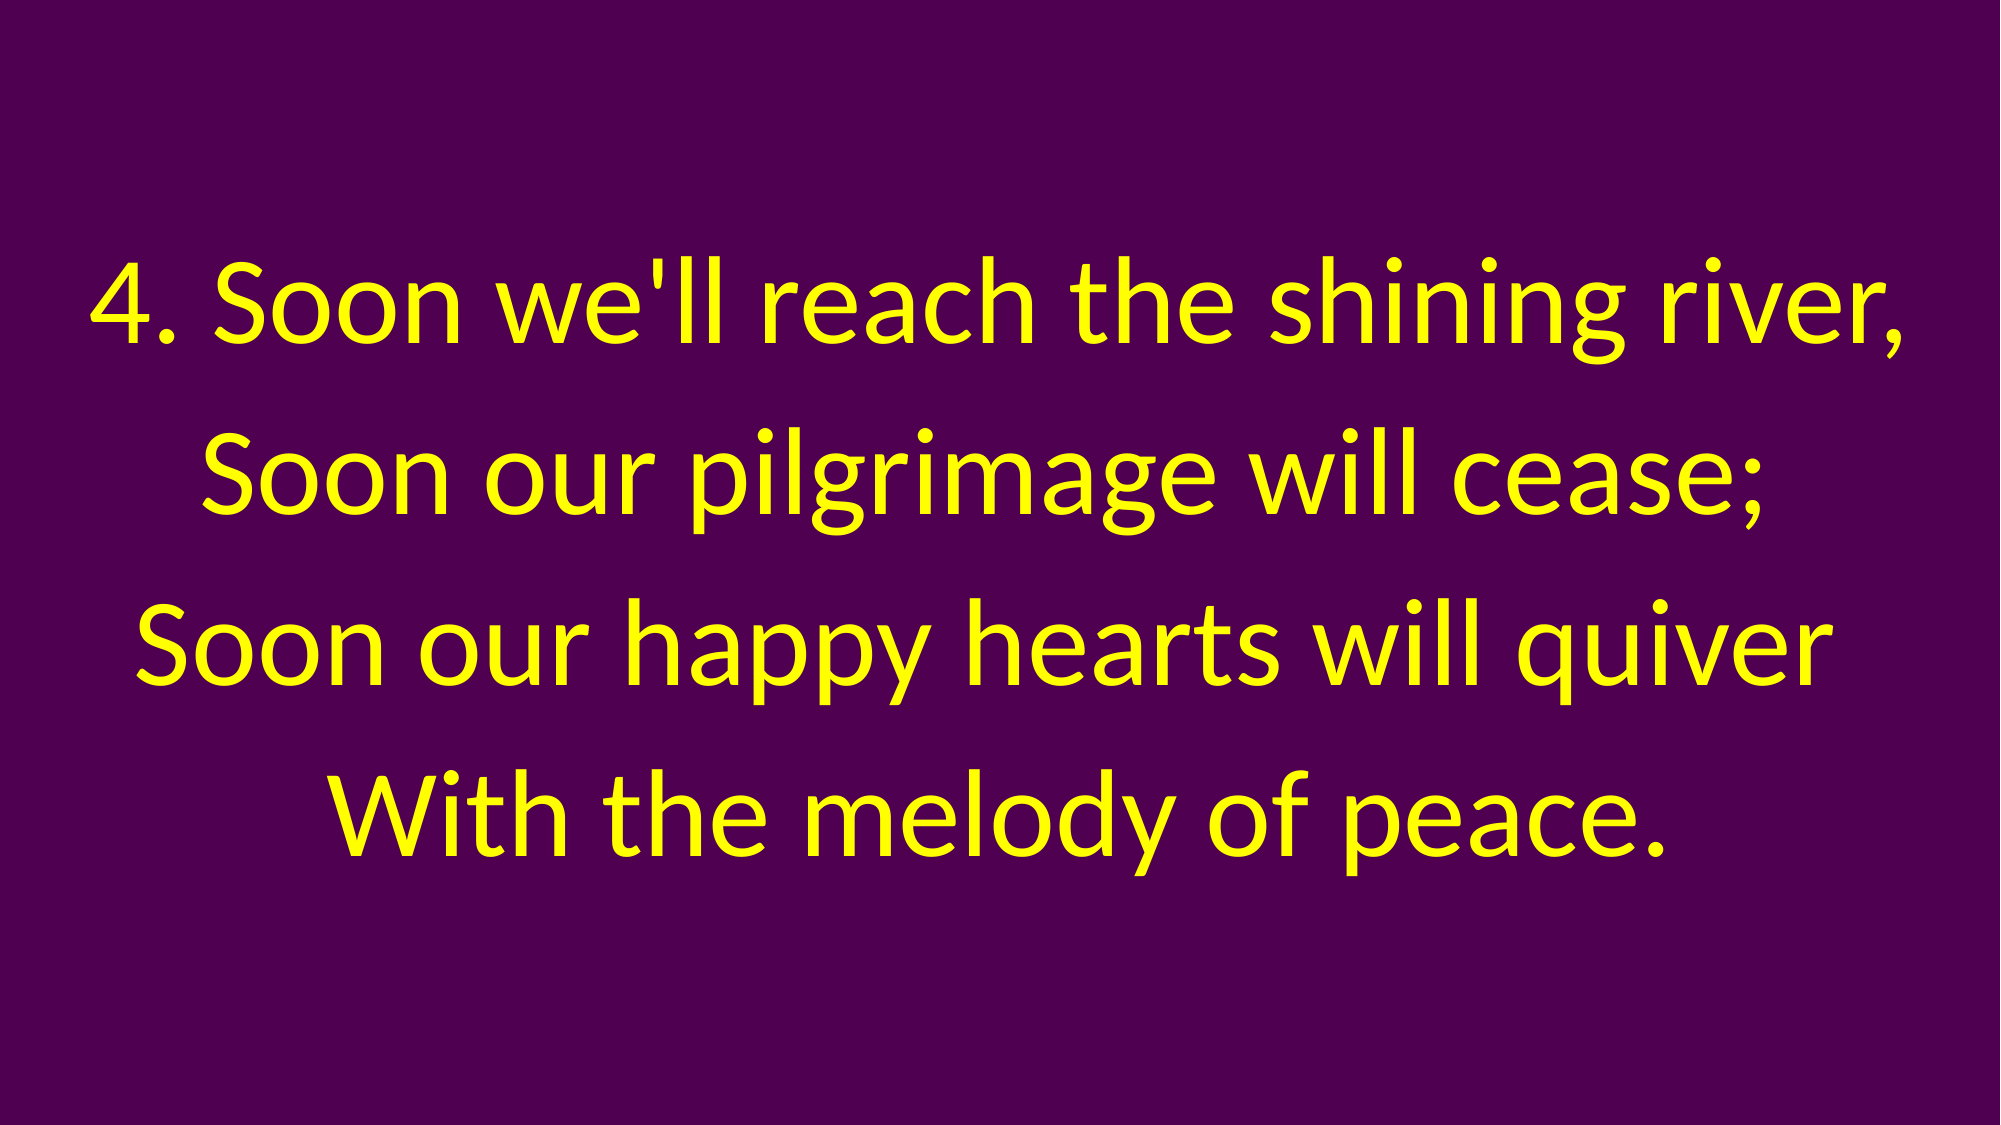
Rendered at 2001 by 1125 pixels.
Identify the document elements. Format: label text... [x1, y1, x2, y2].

text_box 4. Soon we'll reach the shining river, Soon our pilgrimage will cease; Soon our happy hearts will quiver With the melody of peace. [0, 190, 2000, 889]
